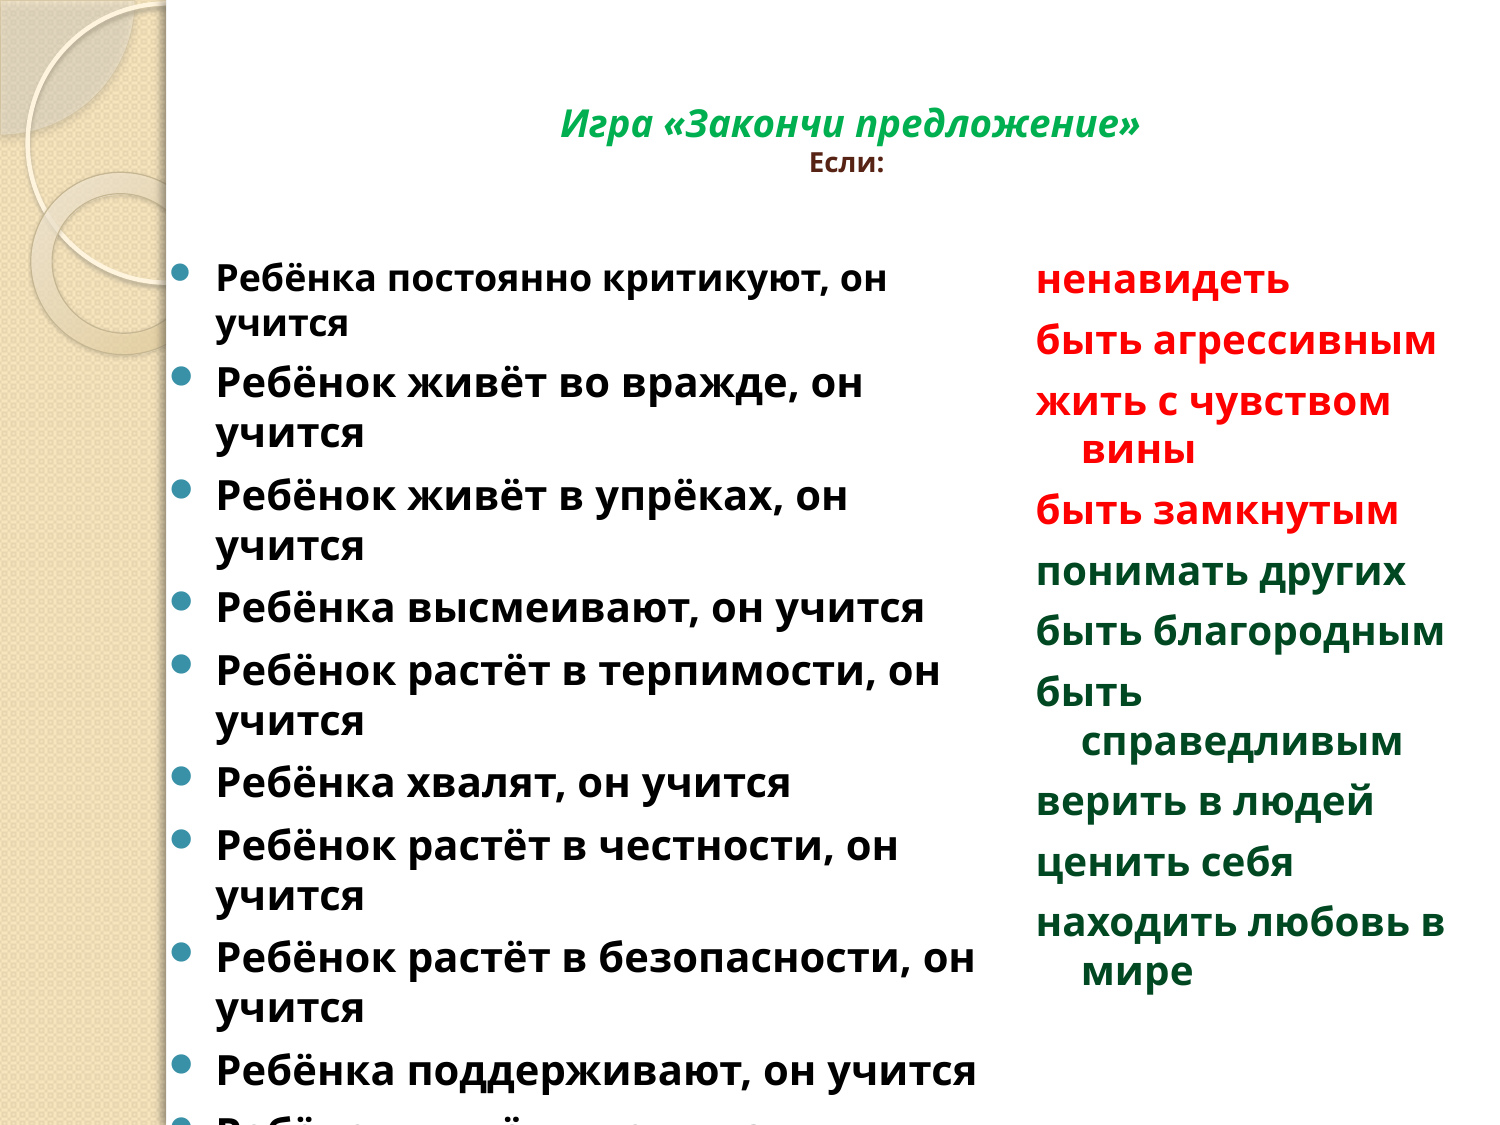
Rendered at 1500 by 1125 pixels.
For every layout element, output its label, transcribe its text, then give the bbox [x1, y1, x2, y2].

list Ребёнка постоянно критикуют, он учится Ребёнок живёт во вражде, он учится Ребёнок живёт в упрёках, он учится Ребёнка высмеивают, он учится Ребёнок растёт в терпимости, он учится Ребёнка хвалят, он учится Ребёнок растёт в честности, он учится Ребёнок растёт в безопасности, он учится Ребёнка поддерживают, он учится Ребёнок живёт в понимании и дружбе, он учится [140, 246, 1007, 1015]
title Игра «Закончи предложение» Если: [235, 45, 1466, 233]
list ненавидеть быть агрессивным жить с чувством вины быть замкнутым понимать других быть благородным быть справедливым верить в людей ценить себя находить любовь в мире [1007, 246, 1466, 1015]
